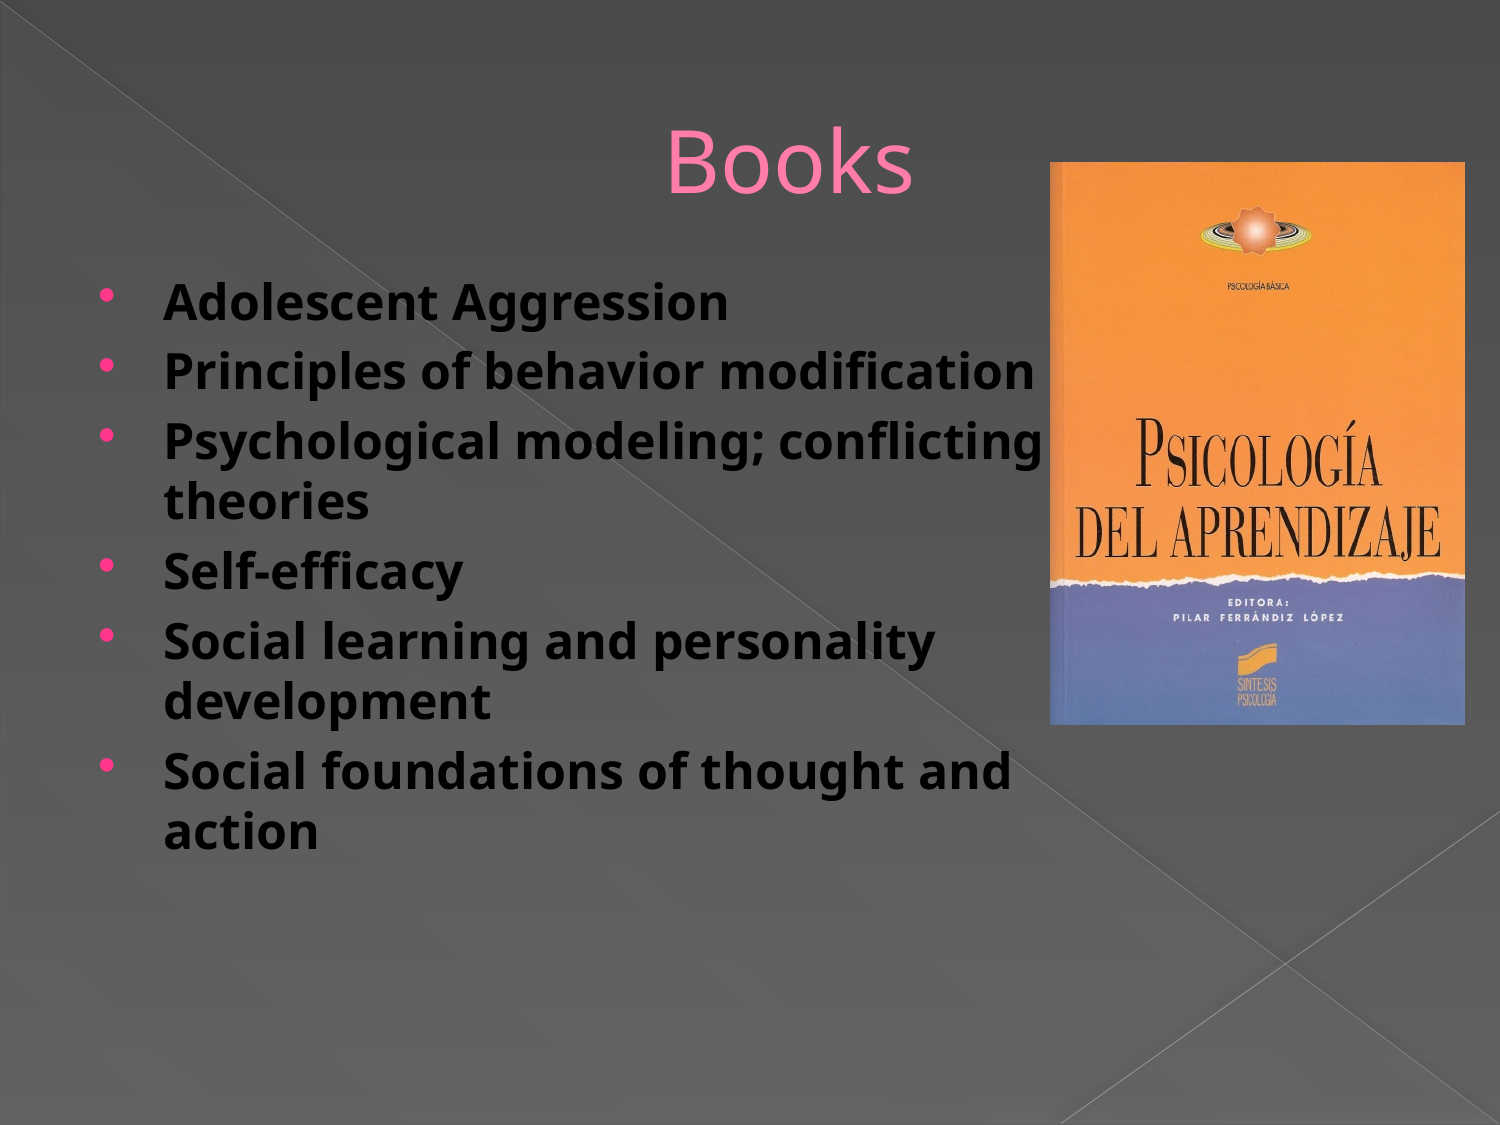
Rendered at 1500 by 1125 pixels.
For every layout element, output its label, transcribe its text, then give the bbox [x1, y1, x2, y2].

picture [1049, 162, 1465, 726]
list Adolescent Aggression Principles of behavior modification Psychological modeling; conflicting theories Self-efficacy Social learning and personality development Social foundations of thought and action [75, 262, 1188, 1063]
title Books [75, 43, 1425, 262]
